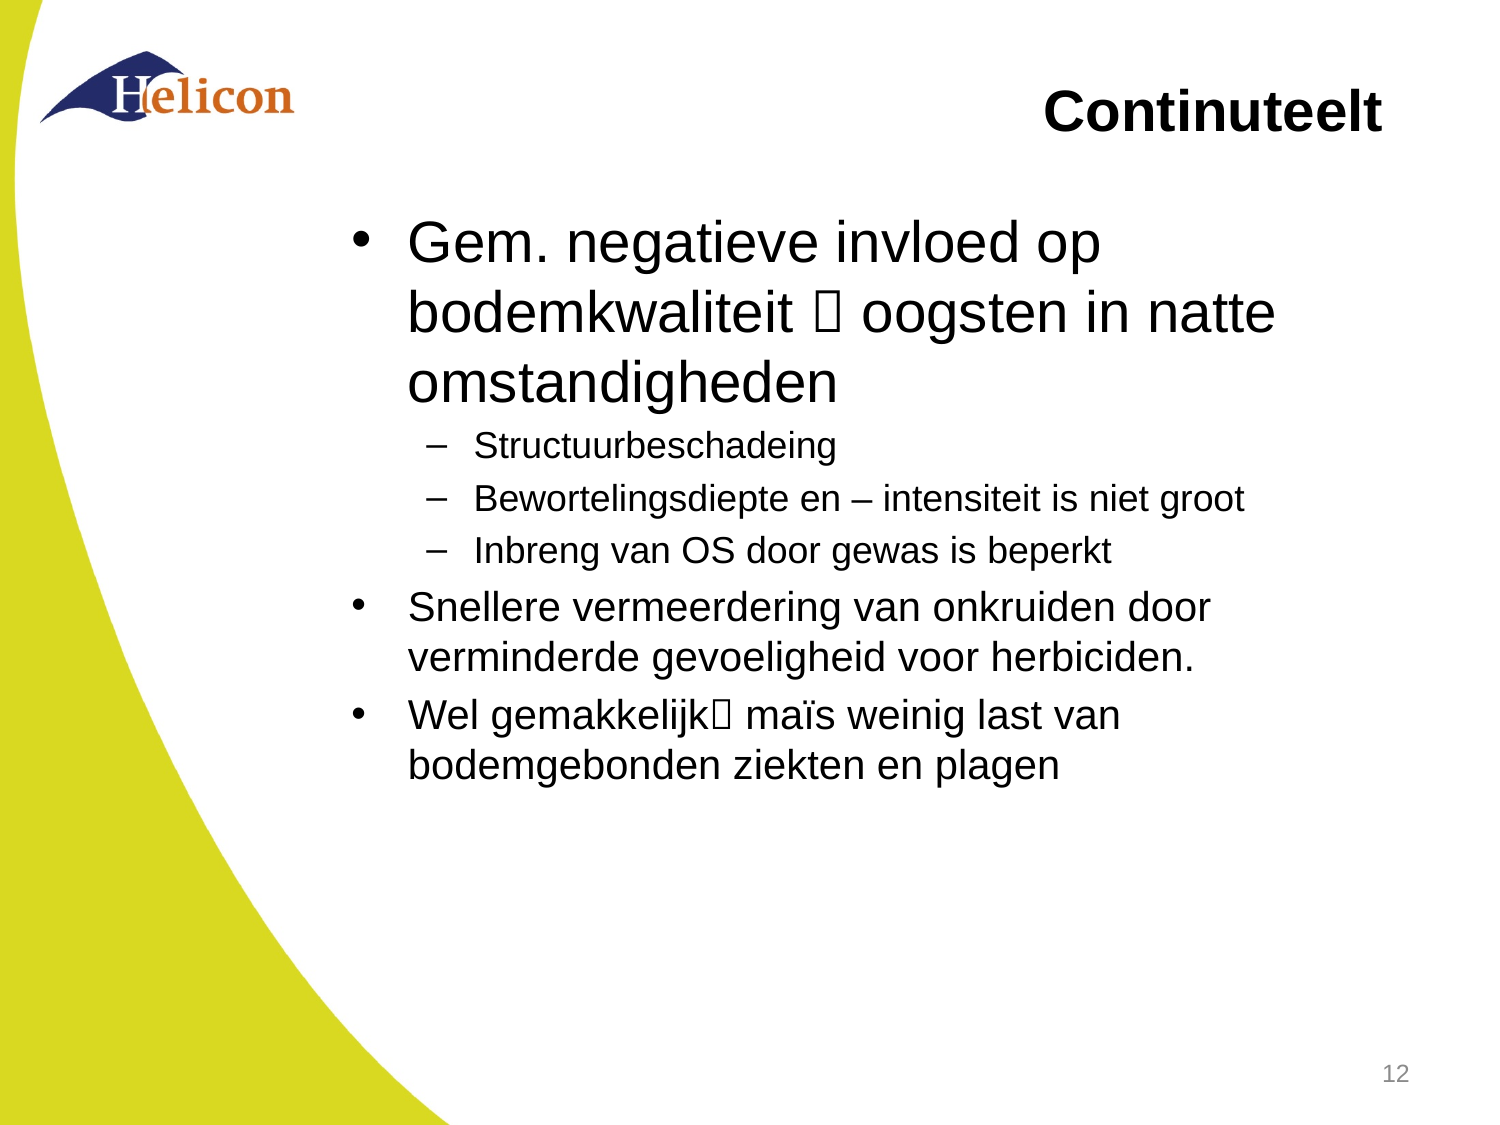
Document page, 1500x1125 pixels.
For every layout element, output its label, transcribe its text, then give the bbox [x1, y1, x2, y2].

picture [0, 0, 1500, 1125]
slide_number 12 [1074, 1042, 1425, 1103]
list Gem. negatieve invloed op bodemkwaliteit  oogsten in natte omstandigheden Structuurbeschadeing Bewortelingsdiepte en – intensiteit is niet groot Inbreng van OS door gewas is beperkt Snellere vermeerdering van onkruiden door verminderde gevoeligheid voor herbiciden. Wel gemakkelijk maïs weinig last van bodemgebonden ziekten en plagen [336, 196, 1425, 1005]
title Continuteelt [324, 54, 1415, 161]
